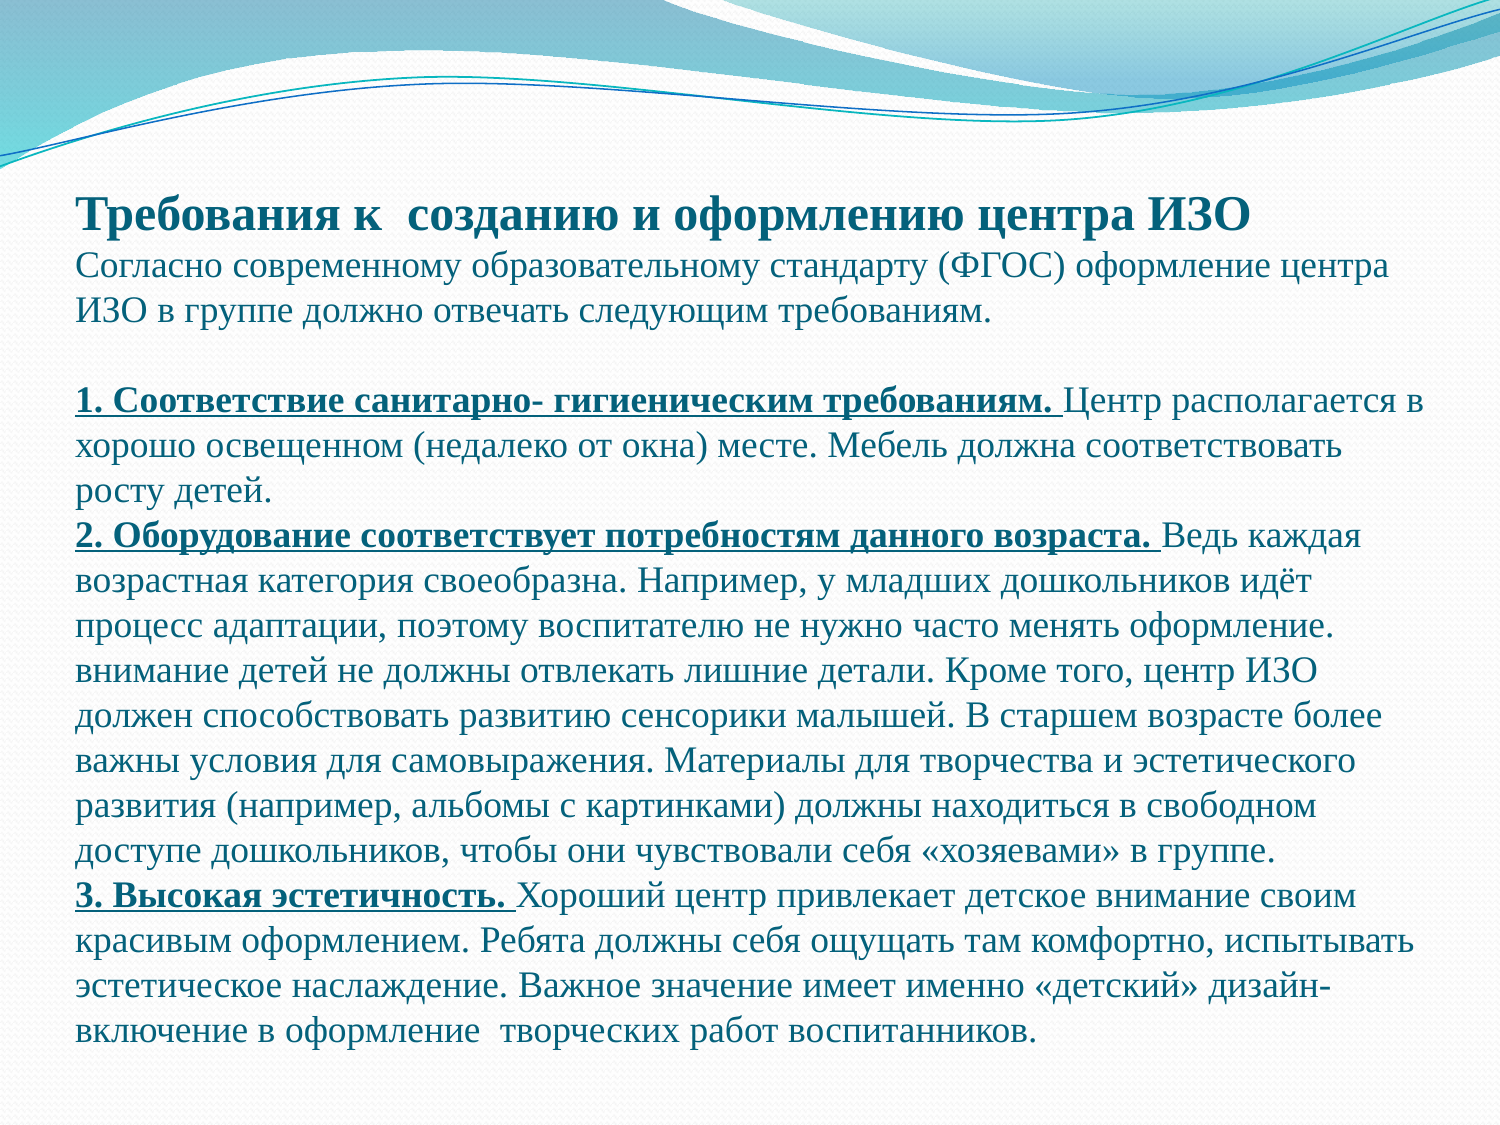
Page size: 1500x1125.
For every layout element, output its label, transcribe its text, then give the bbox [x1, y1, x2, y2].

title Требования к созданию и оформлению центра ИЗО Согласно современному образовательному стандарту (ФГОС) оформление центра ИЗО в группе должно отвечать следующим требованиям. 1. Соответствие санитарно- гигиеническим требованиям. Центр располагается в хорошо освещенном (недалеко от окна) месте. Мебель должна соответствовать росту детей. 2. Оборудование соответствует потребностям данного возраста. Ведь каждая возрастная категория своеобразна. Например, у младших дошкольников идёт процесс адаптации, поэтому воспитателю не нужно часто менять оформление. внимание детей не должны отвлекать лишние детали. Кроме того, центр ИЗО должен способствовать развитию сенсорики малышей. В старшем возрасте более важны условия для самовыражения. Материалы для творчества и эстетического развития (например, альбомы с картинками) должны находиться в свободном доступе дошкольников, чтобы они чувствовали себя «хозяевами» в группе. 3. Высокая эстетичность. Хороший центр привлекает детское внимание своим красивым оформлением. Ребята должны себя ощущать там комфортно, испытывать эстетическое наслаждение. Важное значение имеет именно «детский» дизайн- включение в оформление творческих работ воспитанников. [75, 115, 1438, 1050]
